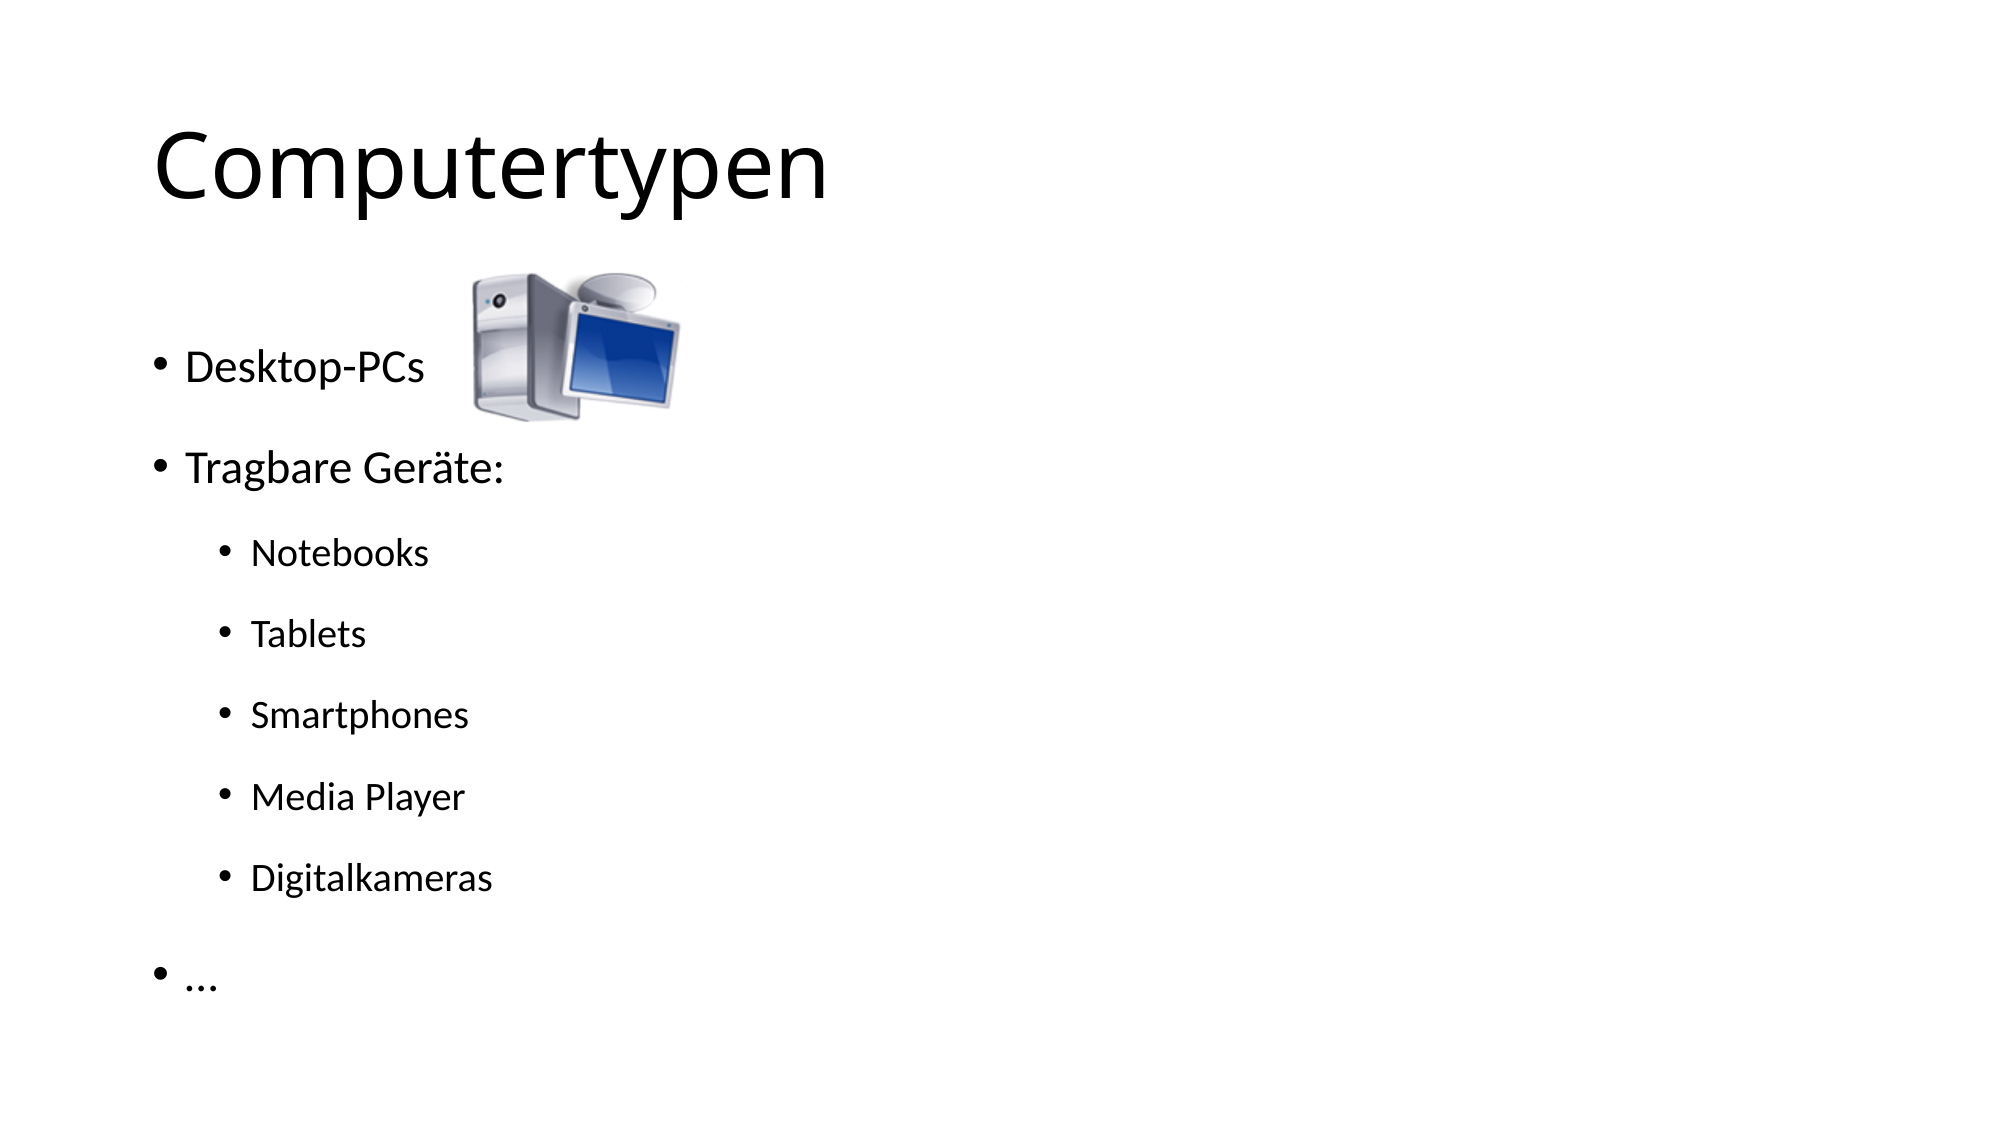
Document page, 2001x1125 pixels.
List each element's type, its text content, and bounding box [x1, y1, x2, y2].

title Computertypen [137, 59, 1863, 278]
list Desktop-PCs Tragbare Geräte: Notebooks Tablets Smartphones Media Player Digitalkameras … [137, 299, 1863, 1014]
picture [456, 224, 692, 461]
